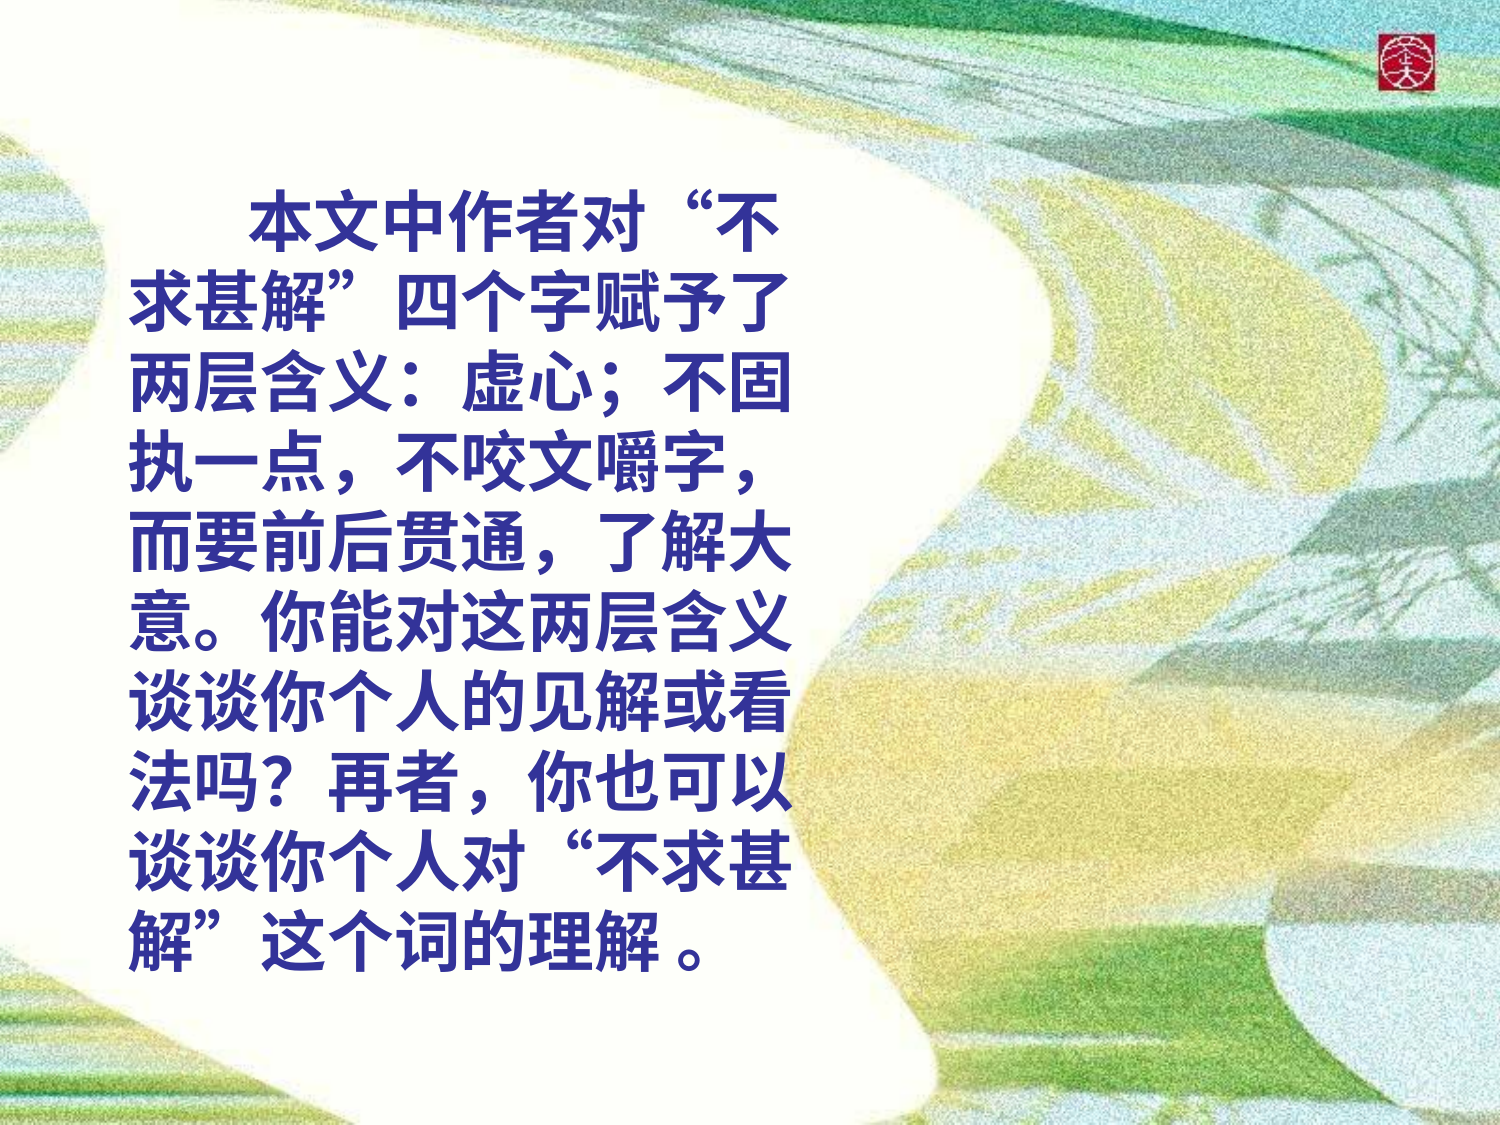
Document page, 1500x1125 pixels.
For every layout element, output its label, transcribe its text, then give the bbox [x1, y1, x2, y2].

picture [0, 0, 1500, 1125]
text_box 本文中作者对“不求甚解”四个字赋予了两层含义：虚心；不固执一点，不咬文嚼字，而要前后贯通，了解大意。你能对这两层含义谈谈你个人的见解或看法吗？再者，你也可以谈谈你个人对“不求甚解”这个词的理解 。 [112, 172, 857, 988]
